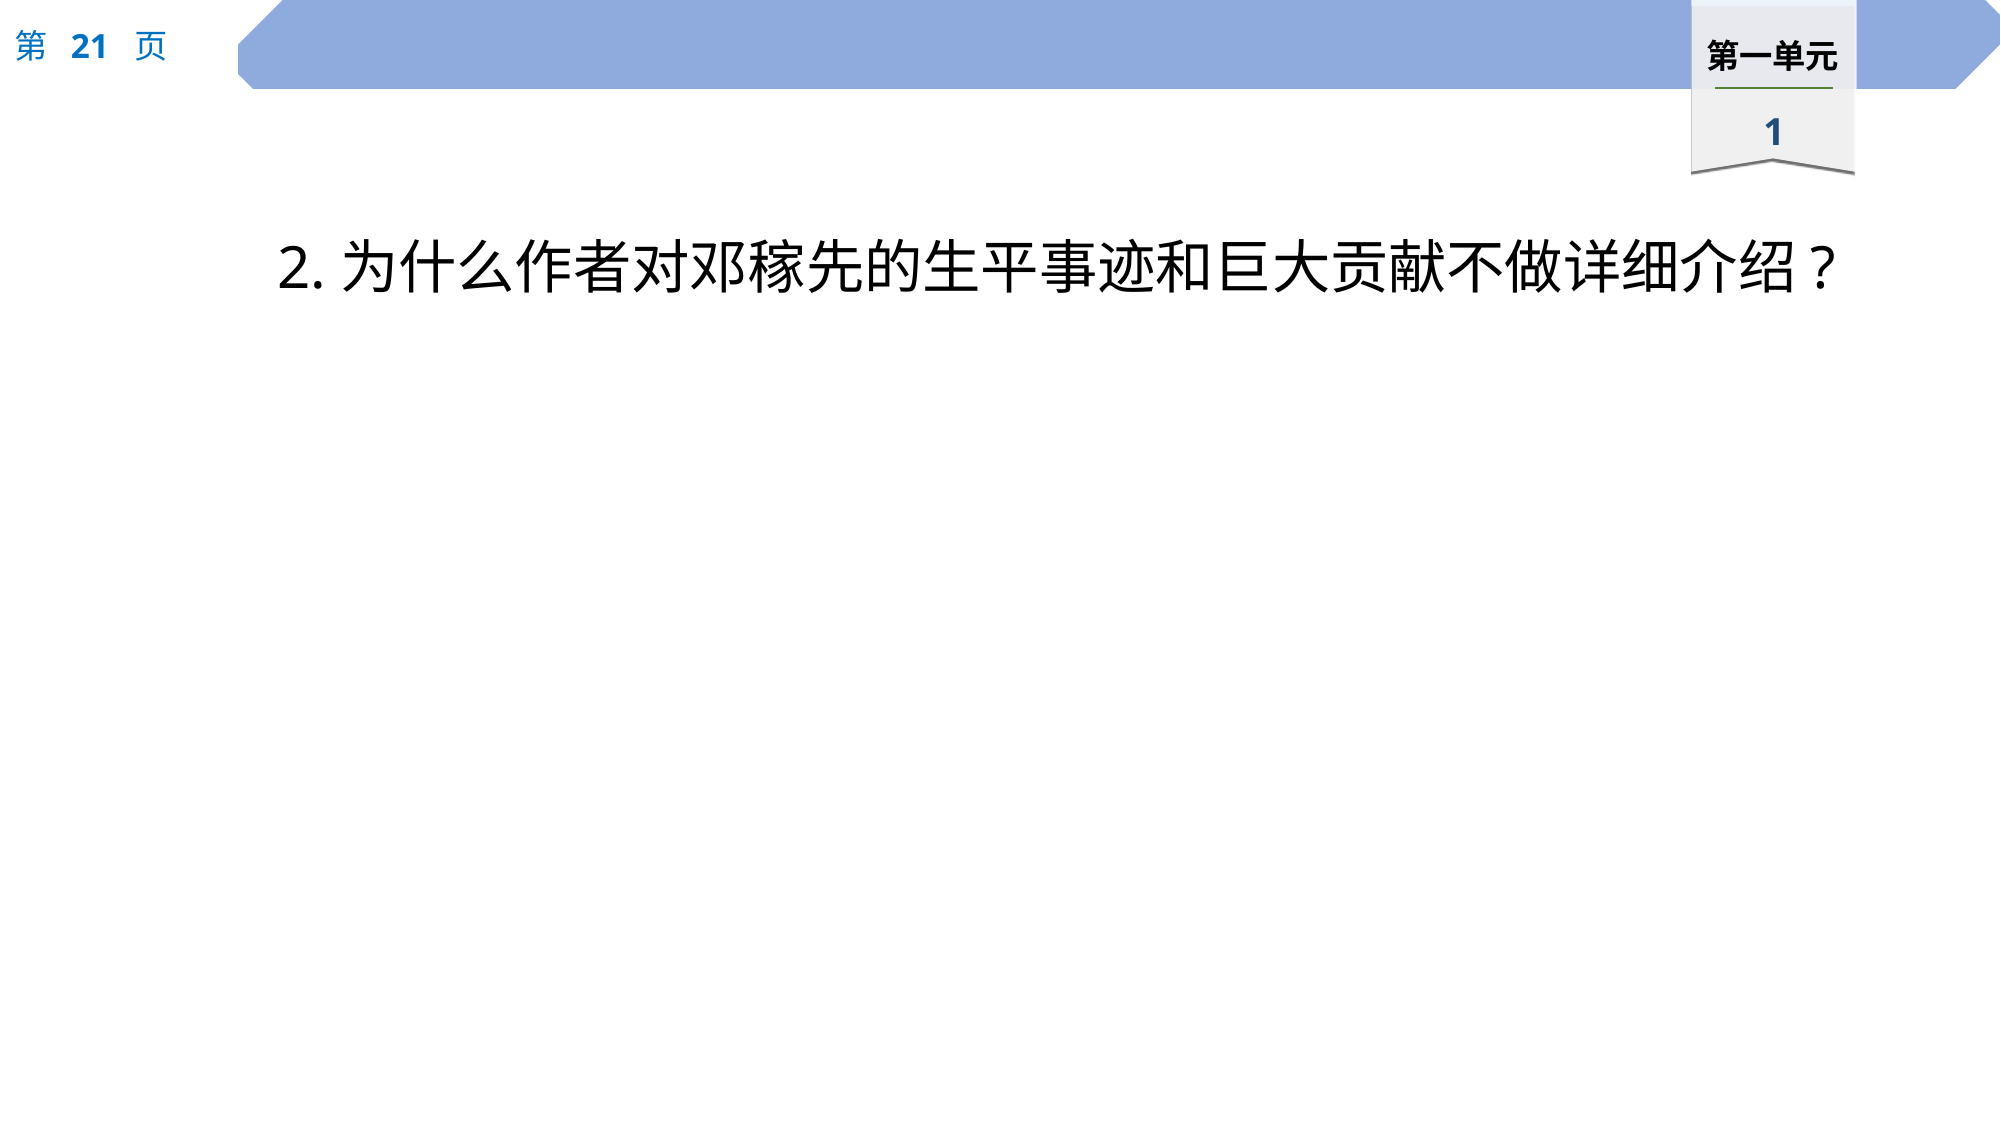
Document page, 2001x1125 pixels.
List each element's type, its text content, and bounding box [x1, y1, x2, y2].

list 2.为什么作者对邓稼先的生平事迹和巨大贡献不做详细介绍? [144, 187, 1926, 1043]
